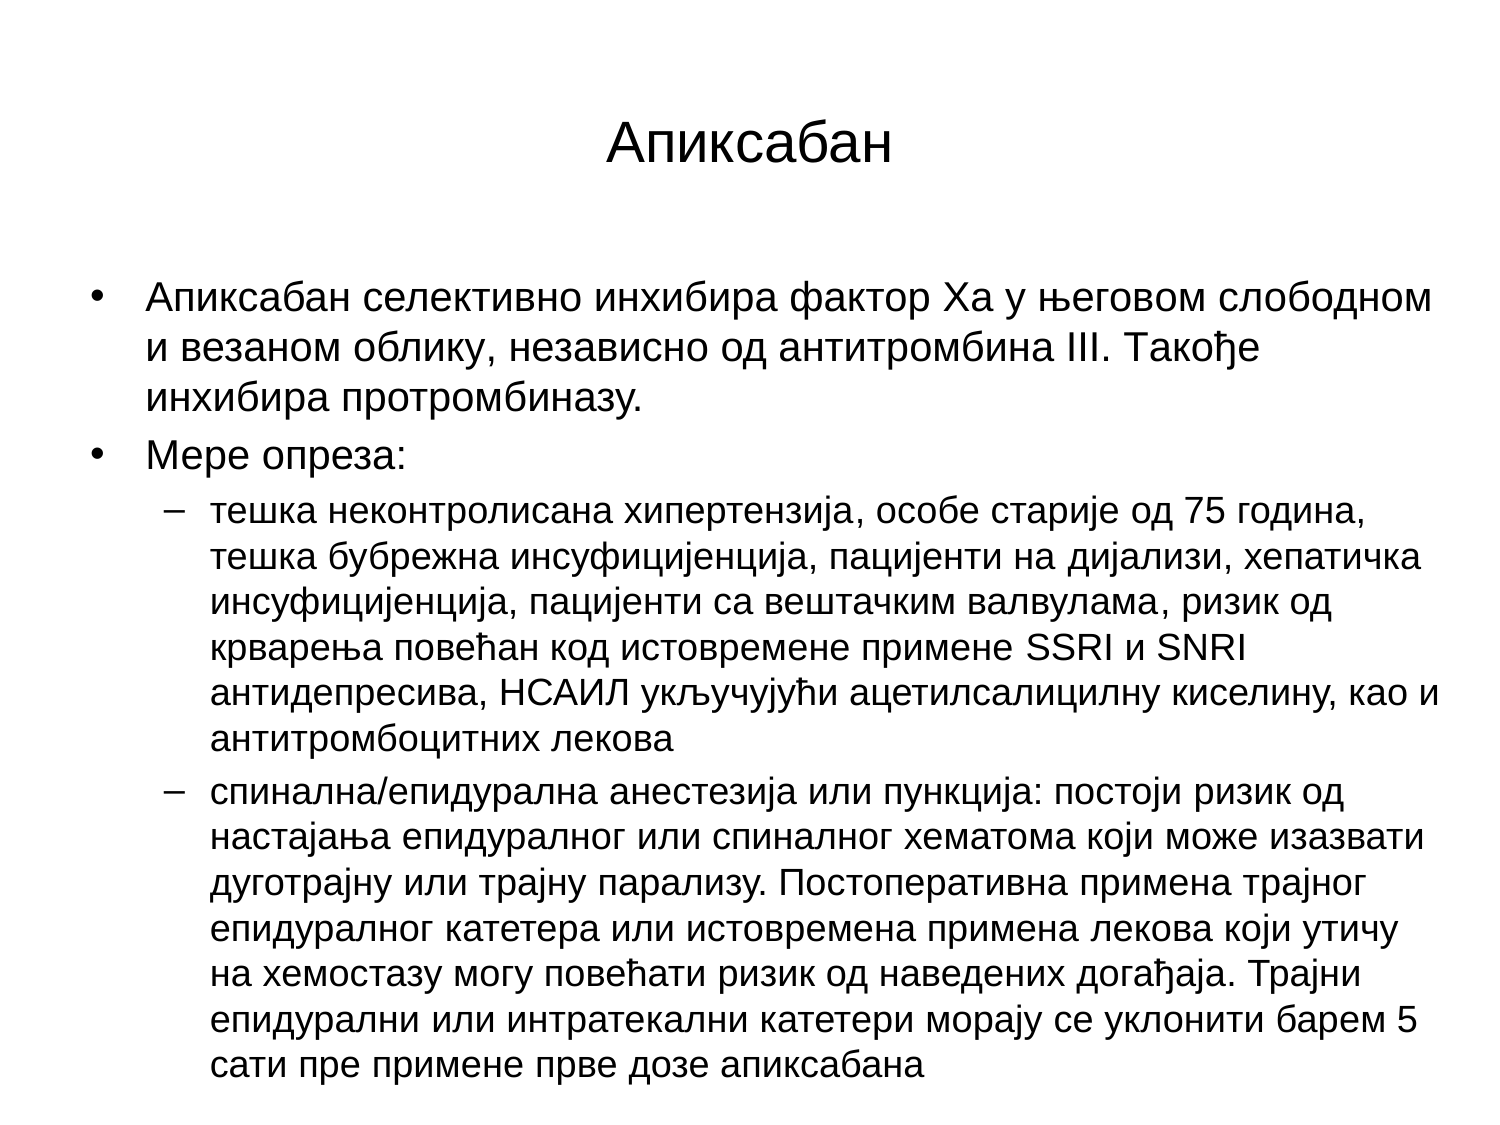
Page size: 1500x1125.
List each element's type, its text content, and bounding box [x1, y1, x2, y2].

list Апиксабан селективно инхибира фактор Xа у његовoм слободнoм и везанoм облику, независно од антитромбинa III. Tакође инхибира протромбиназу. Мере опреза: тешка неконтролисана хипертензија, особе старије од 75 година, тешка бубрежна инсуфицијенција, пацијенти на дијализи, хепатичка инсуфицијенција, пацијенти са вештачким валвулама, ризик од крварења повећан код истовремене примене SSRI и SNRI антидепресива, НСАИЛ укључујући ацетилсалицилну киселину, као и антитромбоцитних лекова спинална/епидурална анестезија или пункција: постоји ризик од настајања епидуралног или спиналног хематома који може изазвати дуготрајну или трајну парализу. Постоперативна примена трајног епидуралног катетера или истовремена примена лекова који утичу на хемостазу могу повећати ризик од наведених догађаја. Трајни епидурални или интратекални катетери морају се уклонити барем 5 сати пре примене прве дозе апиксабана [75, 262, 1459, 1094]
title Aпиксабан [75, 45, 1425, 233]
